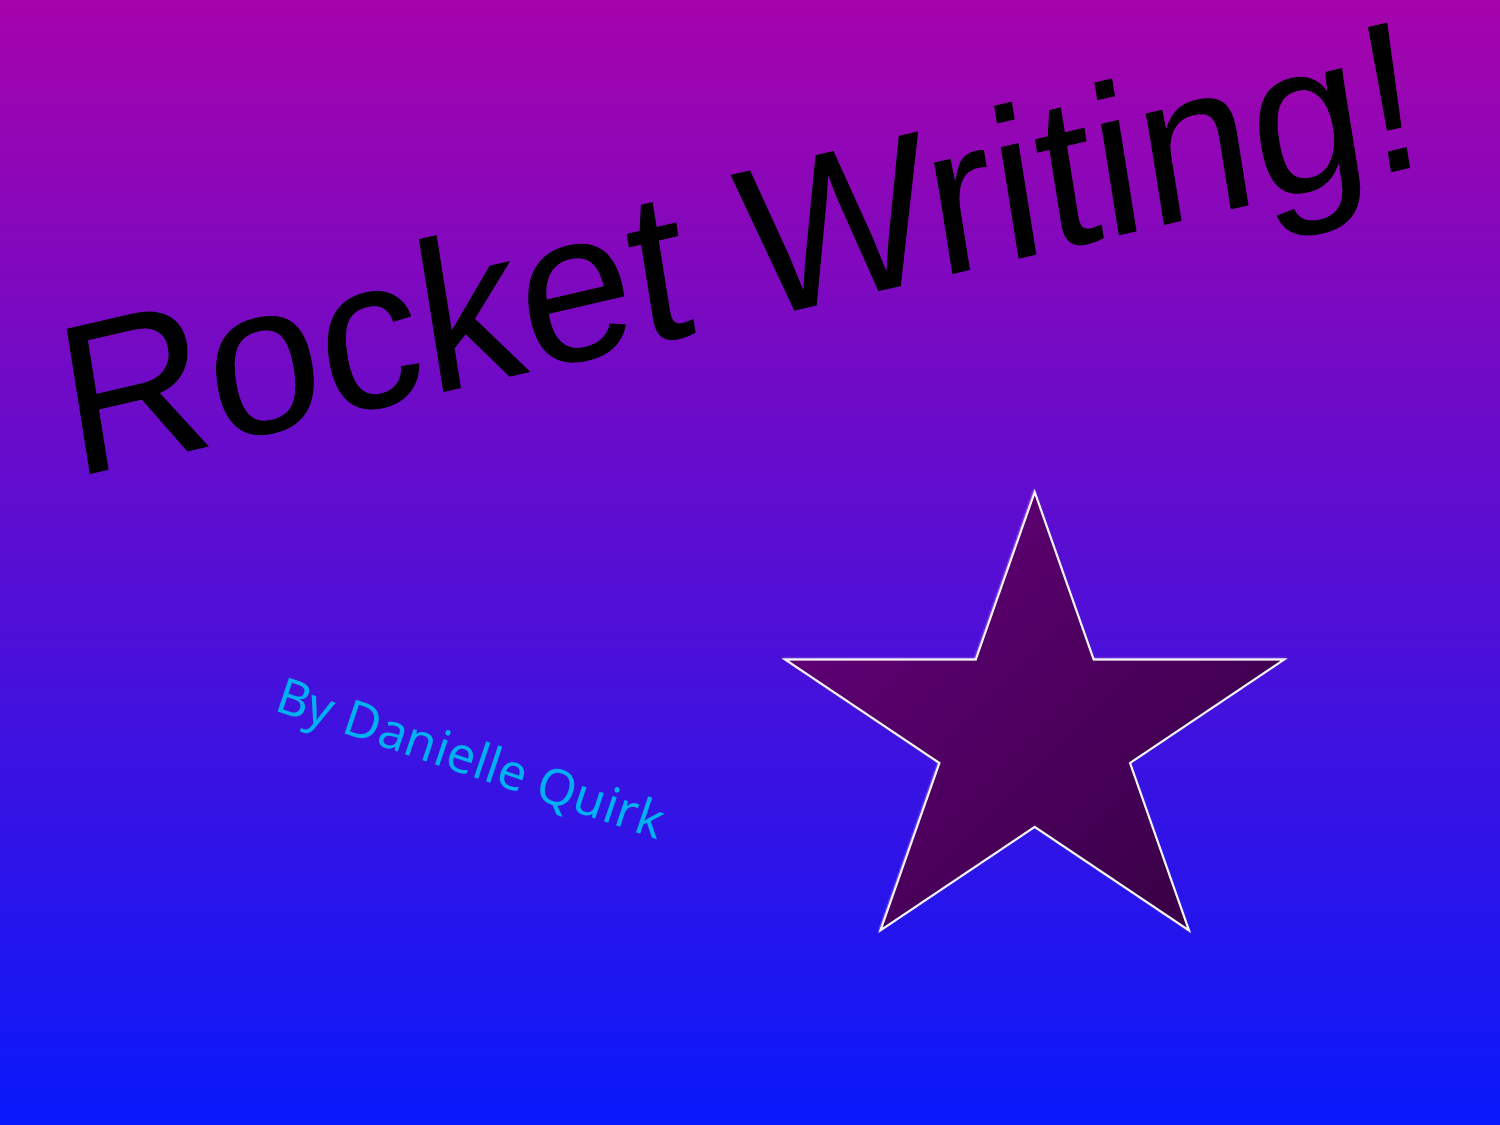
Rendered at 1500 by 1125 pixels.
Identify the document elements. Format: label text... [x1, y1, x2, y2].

text_box [0, 93, 1500, 169]
text_box By Danielle Quirk [253, 651, 693, 863]
text_box [785, 492, 1285, 931]
